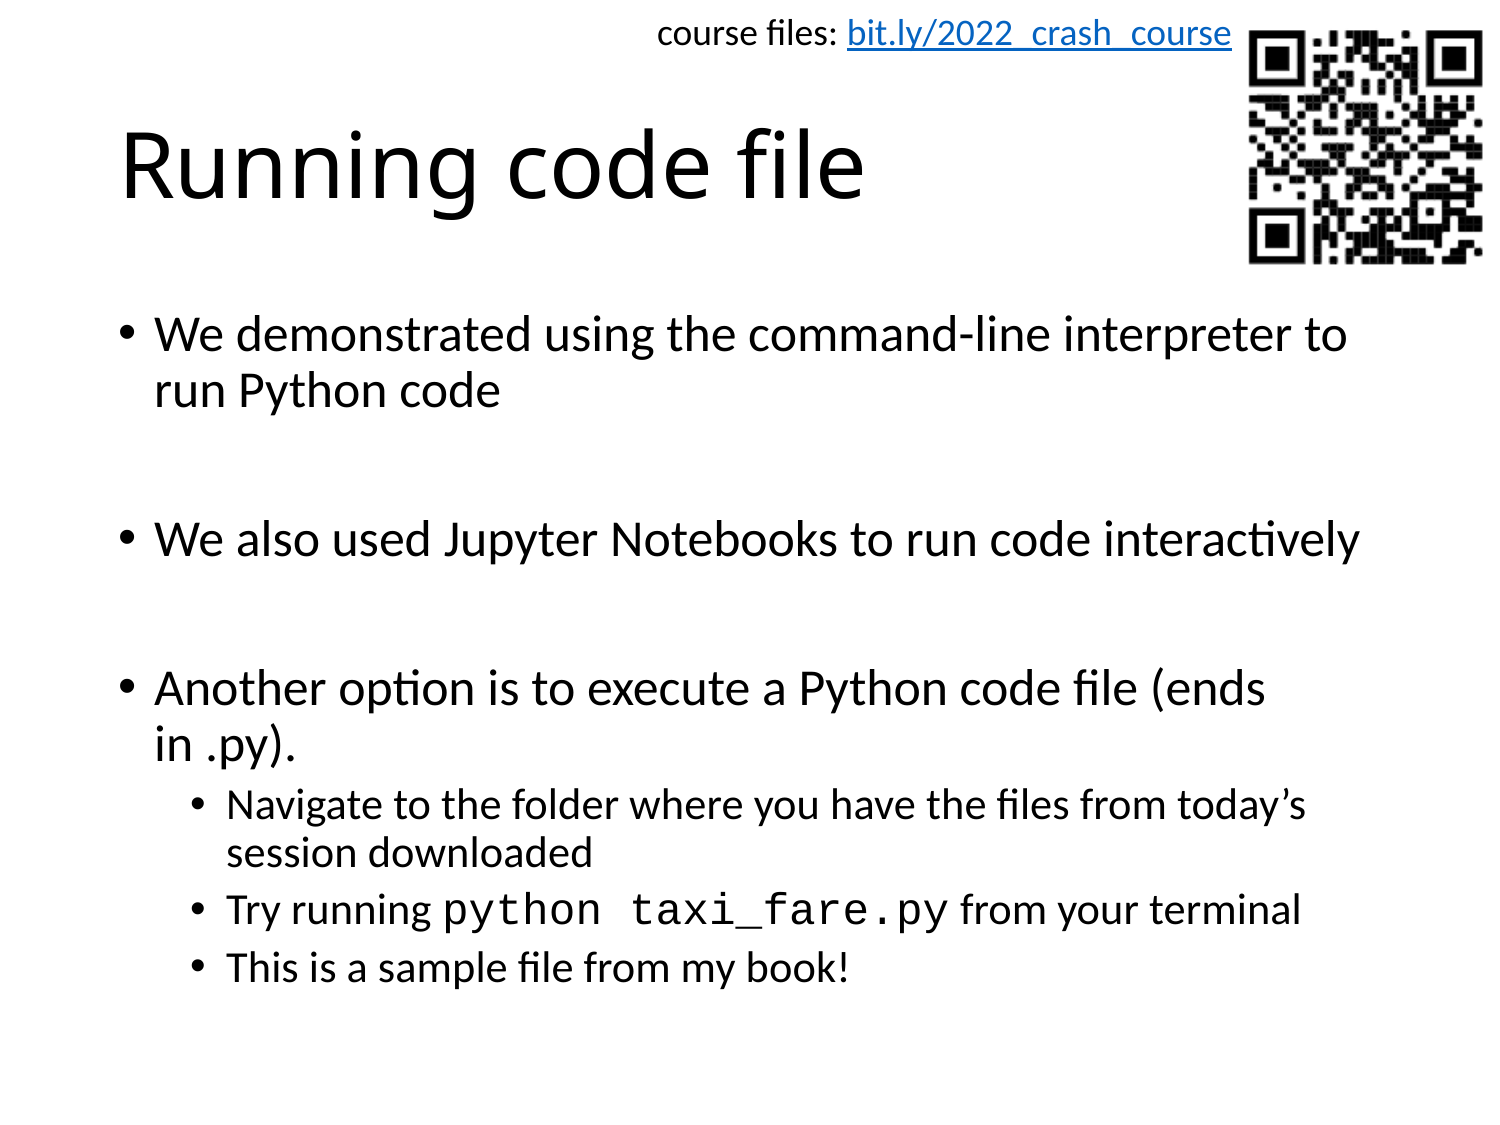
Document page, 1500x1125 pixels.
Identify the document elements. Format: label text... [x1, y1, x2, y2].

picture [1225, 16, 1500, 289]
text_box course files: bit.ly/2022_crash_course [642, 0, 1256, 61]
list We demonstrated using the command-line interpreter to run Python code We also used Jupyter Notebooks to run code interactively Another option is to execute a Python code file (ends in .py). Navigate to the folder where you have the files from today’s session downloaded Try running python taxi_fare.py from your terminal This is a sample file from my book! [103, 299, 1397, 1014]
title Running code file [103, 59, 1225, 278]
